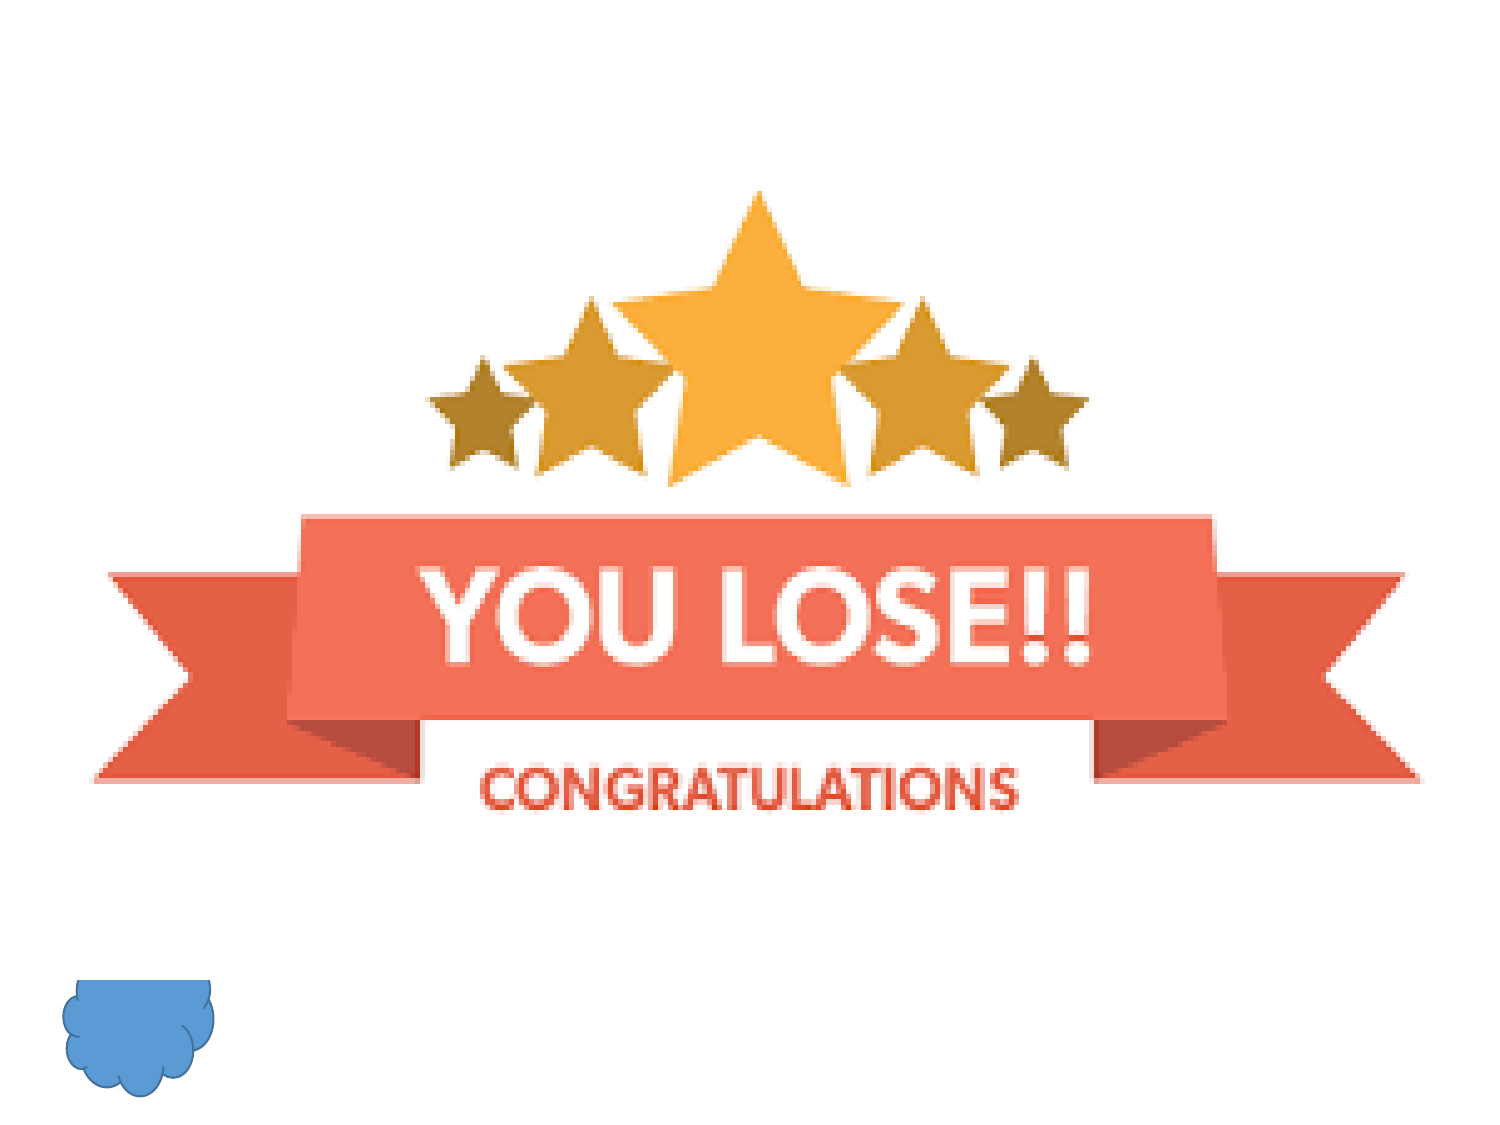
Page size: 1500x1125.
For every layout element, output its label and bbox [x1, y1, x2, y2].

text_box [62, 980, 215, 1098]
picture [0, 101, 1500, 980]
